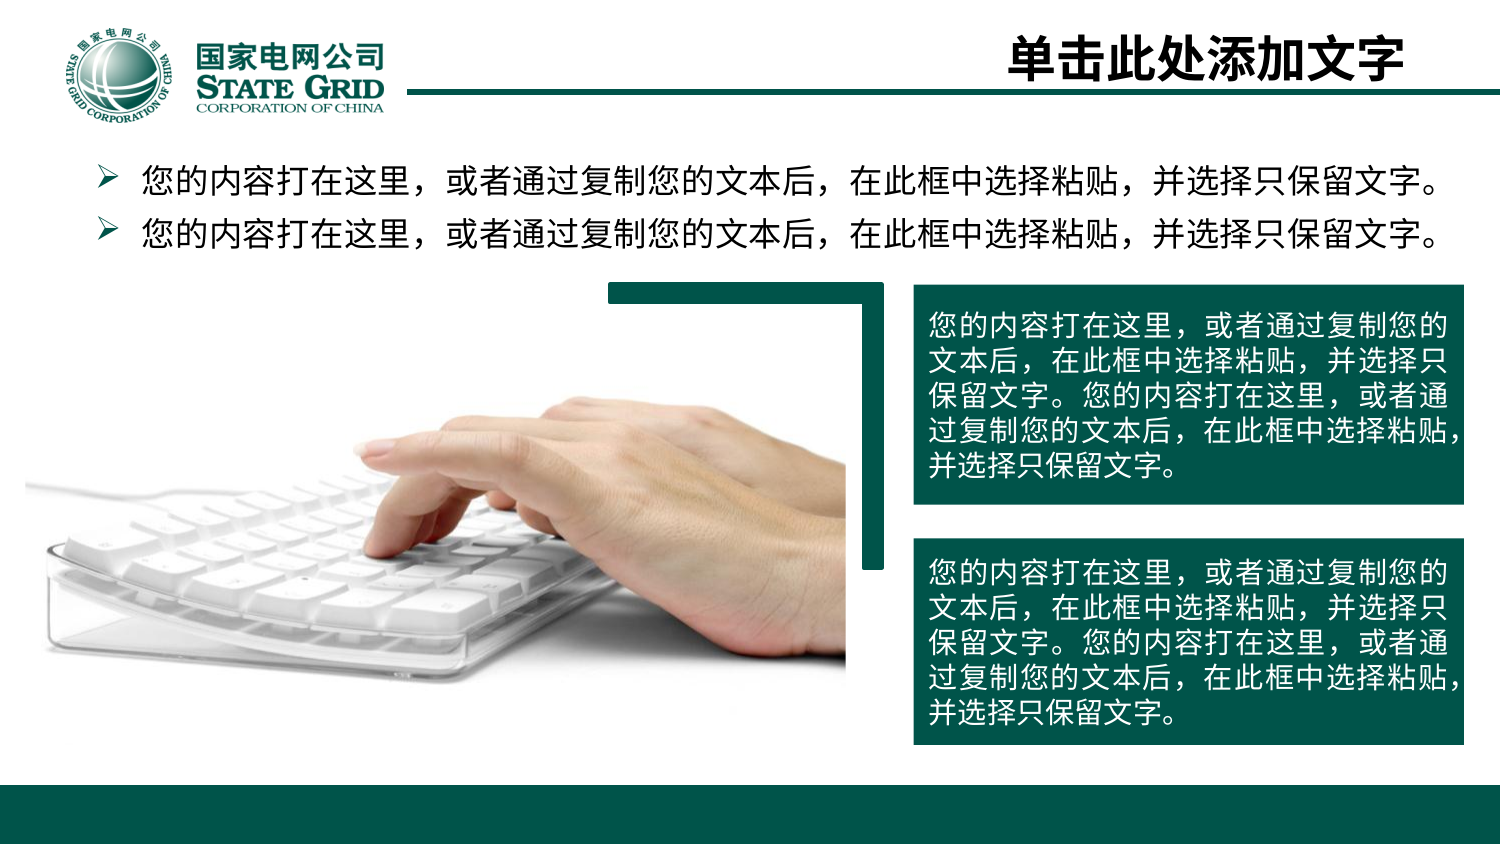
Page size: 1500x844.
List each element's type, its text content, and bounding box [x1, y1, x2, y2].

text_box 您的内容打在这里，或者通过复制您的文本后，在此框中选择粘贴，并选择只保留文字。您的内容打在这里，或者通过复制您的文本后，在此框中选择粘贴，并选择只保留文字。 [911, 536, 1466, 747]
text_box [23, 320, 848, 747]
picture [66, 28, 384, 123]
text_box 您的内容打在这里，或者通过复制您的文本后，在此框中选择粘贴，并选择只保留文字。 您的内容打在这里，或者通过复制您的文本后，在此框中选择粘贴，并选择只保留文字。 [80, 152, 1439, 260]
text_box [862, 304, 884, 570]
text_box 您的内容打在这里，或者通过复制您的文本后，在此框中选择粘贴，并选择只保留文字。您的内容打在这里，或者通过复制您的文本后，在此框中选择粘贴，并选择只保留文字。 [911, 282, 1466, 507]
text_box [608, 282, 884, 304]
